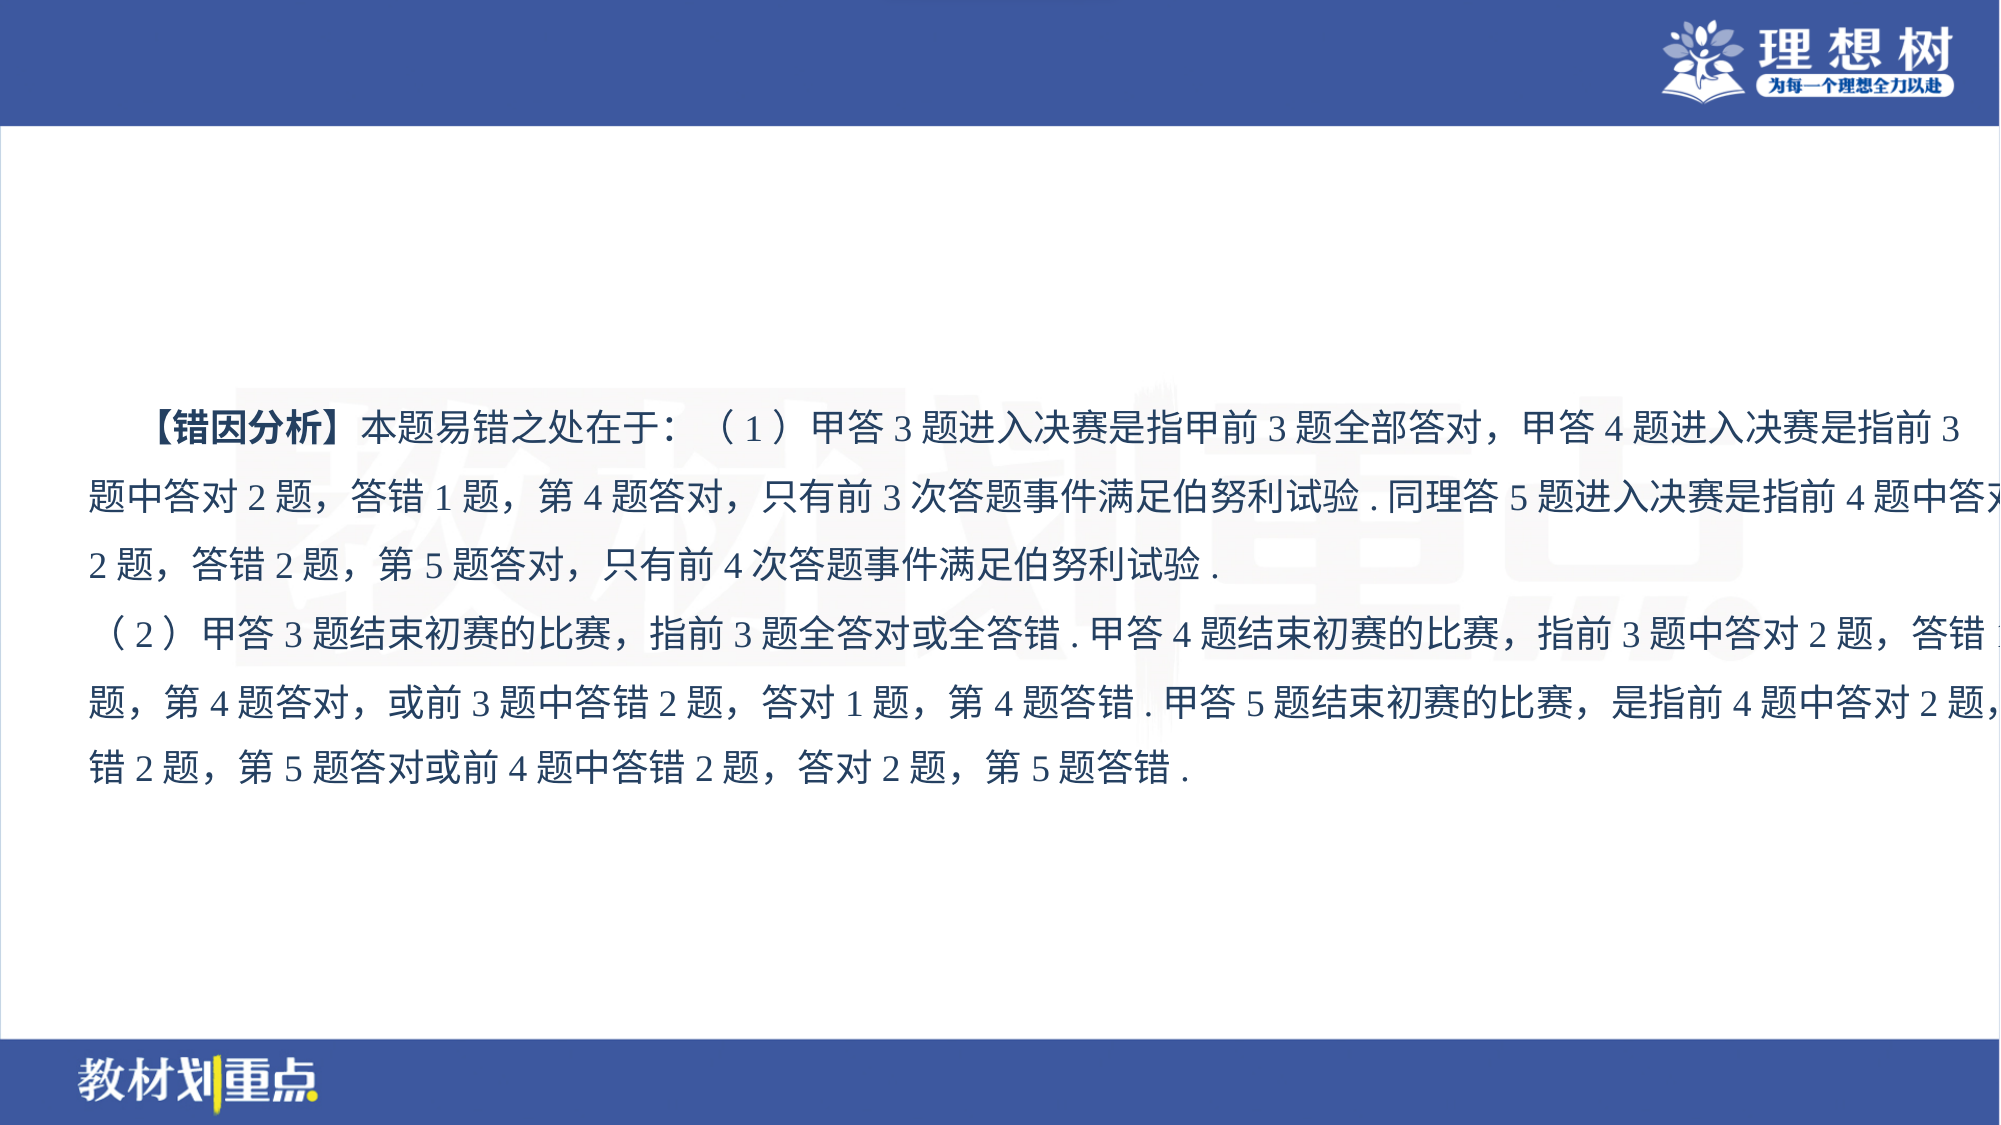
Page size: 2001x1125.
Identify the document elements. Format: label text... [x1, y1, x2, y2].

picture [0, 0, 2000, 1125]
text_box 【错因分析】本题易错之处在于：（1）甲答3题进入决赛是指甲前3题全部答对，甲答4题进入决赛是指前3 题中答对2题，答错1题，第4题答对，只有前3次答题事件满足伯努利试验.同理答5题进入决赛是指前4题中答对 2题，答错2题，第5题答对，只有前4次答题事件满足伯努利试验. （2）甲答3题结束初赛的比赛，指前3题全答对或全答错.甲答4题结束初赛的比赛，指前3题中答对2题，答错1 题，第4题答对，或前3题中答错2题，答对1题，第4题答错.甲答5题结束初赛的比赛，是指前4题中答对2题，答 错2题，第5题答对或前4题中答错2题，答对2题，第5题答错. [88, 380, 1911, 783]
